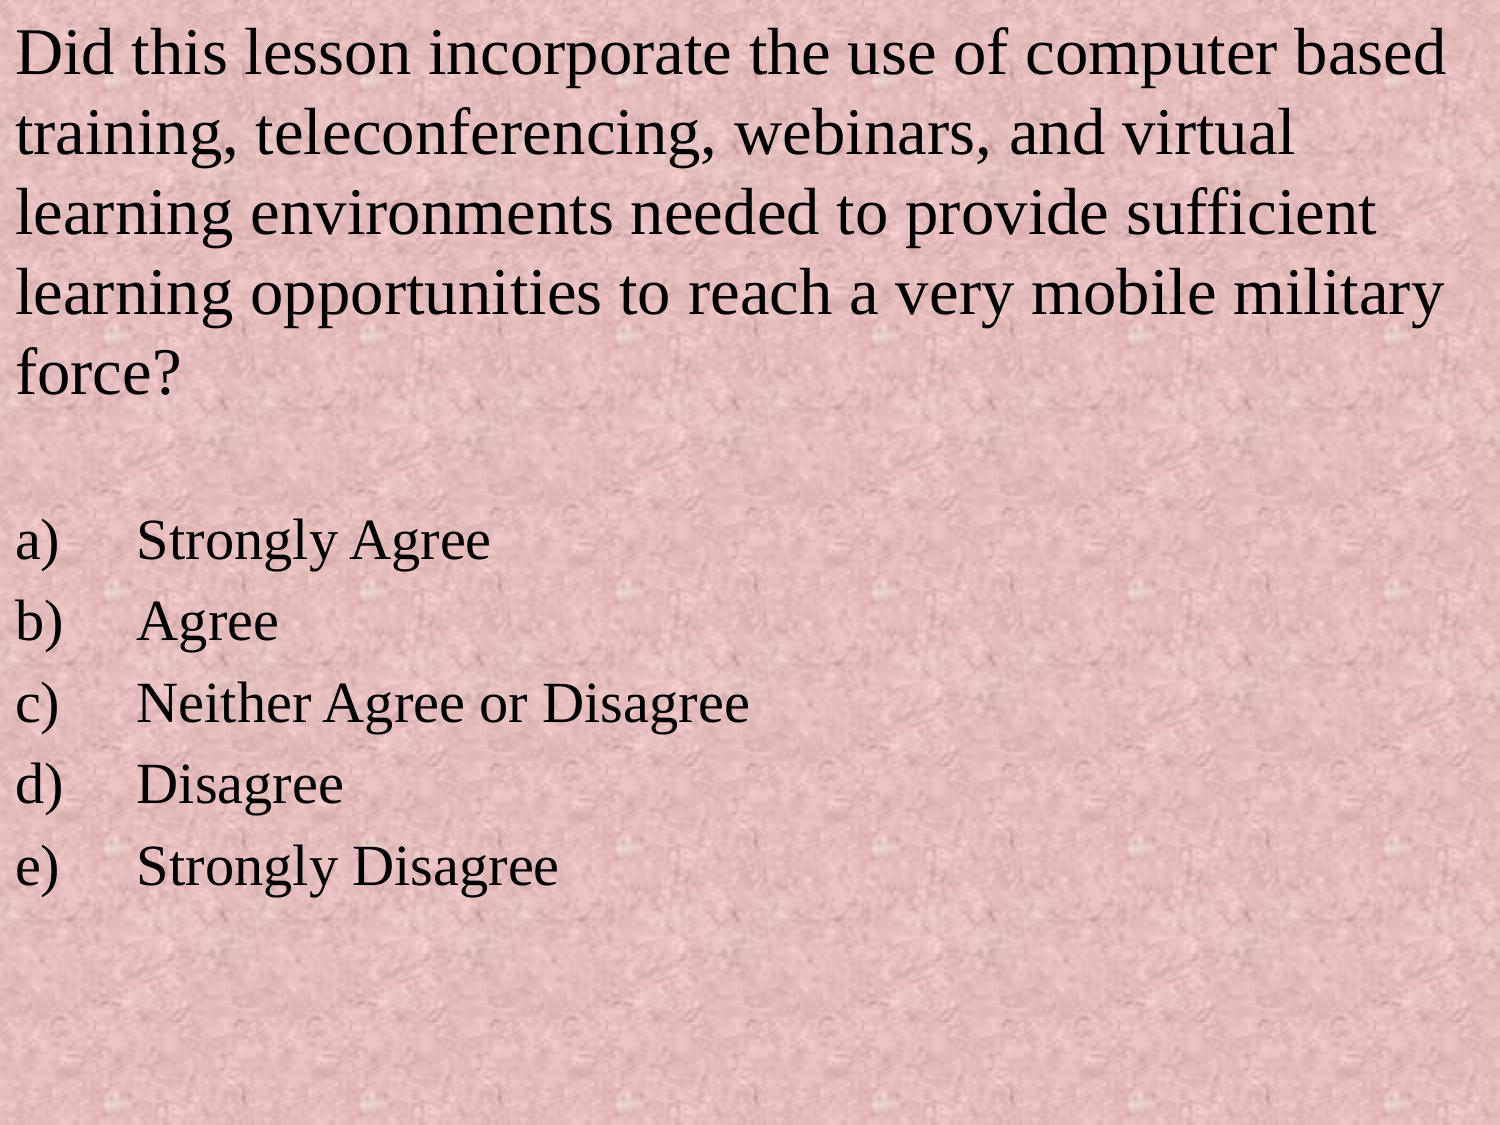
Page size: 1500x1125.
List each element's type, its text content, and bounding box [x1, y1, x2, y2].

list Did this lesson incorporate the use of computer based training, teleconferencing, webinars, and virtual learning environments needed to provide sufficient learning opportunities to reach a very mobile military force? Strongly Agree Agree Neither Agree or Disagree Disagree Strongly Disagree [0, 0, 1500, 1125]
